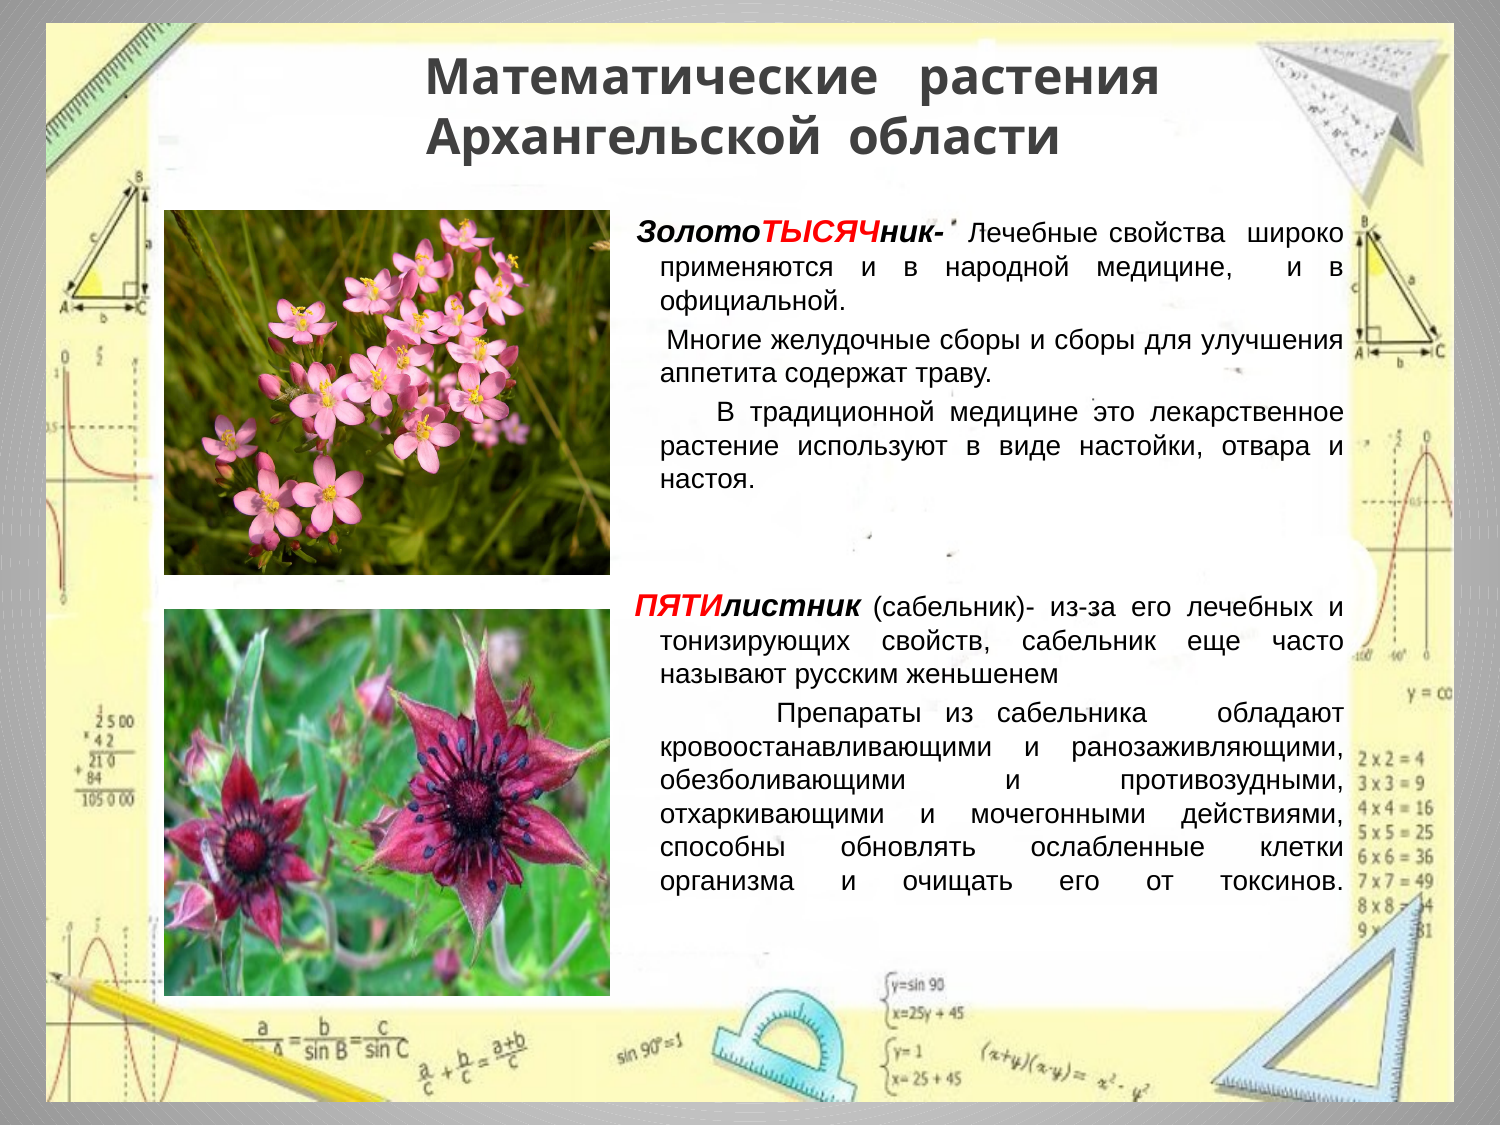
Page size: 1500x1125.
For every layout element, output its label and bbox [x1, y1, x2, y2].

picture [46, 23, 1454, 1102]
list [163, 210, 610, 575]
